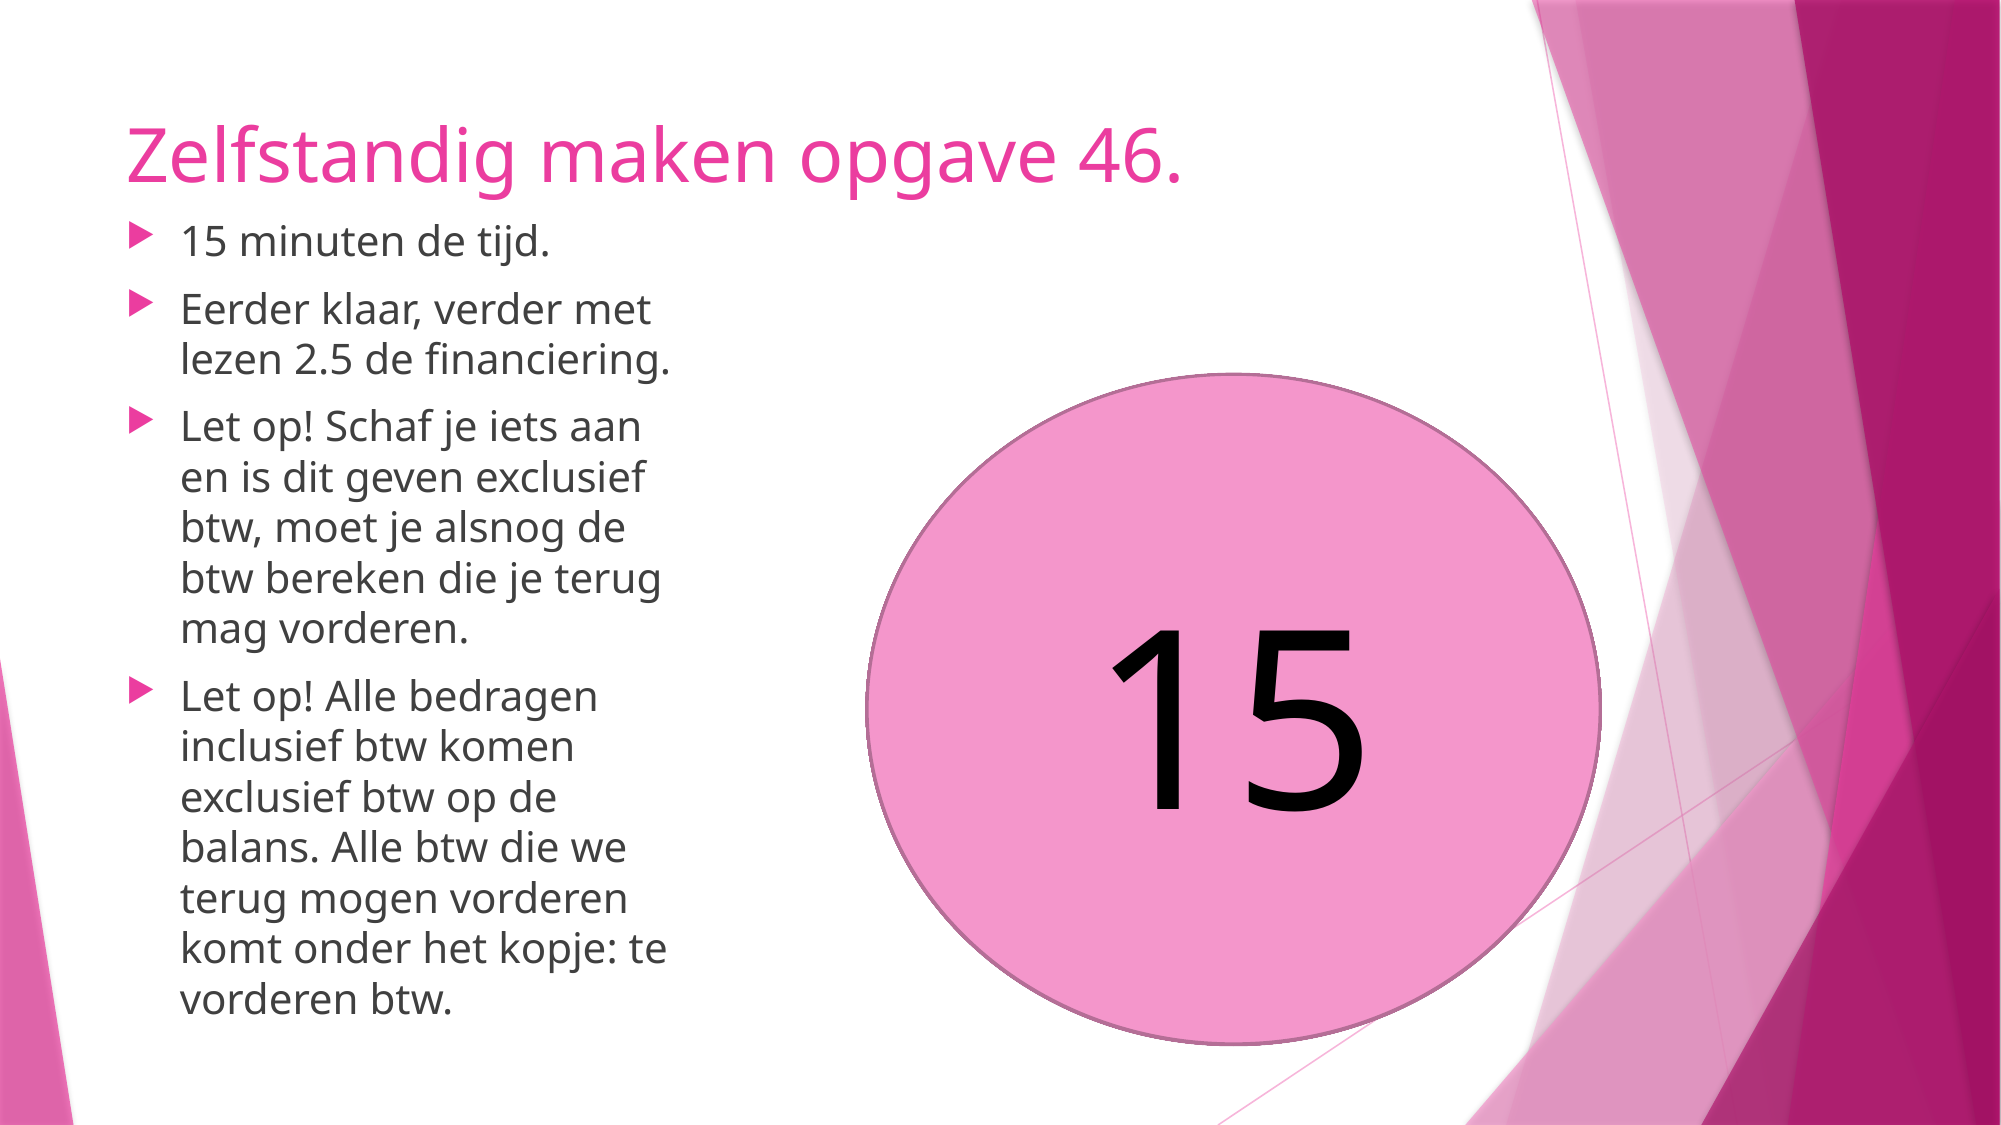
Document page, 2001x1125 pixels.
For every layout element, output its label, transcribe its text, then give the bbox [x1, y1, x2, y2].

title Zelfstandig maken opgave 46. [111, 99, 1522, 317]
list 15 minuten de tijd. Eerder klaar, verder met lezen 2.5 de financiering. Let op! Schaf je iets aan en is dit geven exclusief btw, moet je alsnog de btw bereken die je terug mag vorderen. Let op! Alle bedragen inclusief btw komen exclusief btw op de balans. Alle btw die we terug mogen vorderen komt onder het kopje: te vorderen btw. [111, 207, 689, 1084]
text_box 15 [865, 372, 1602, 1046]
